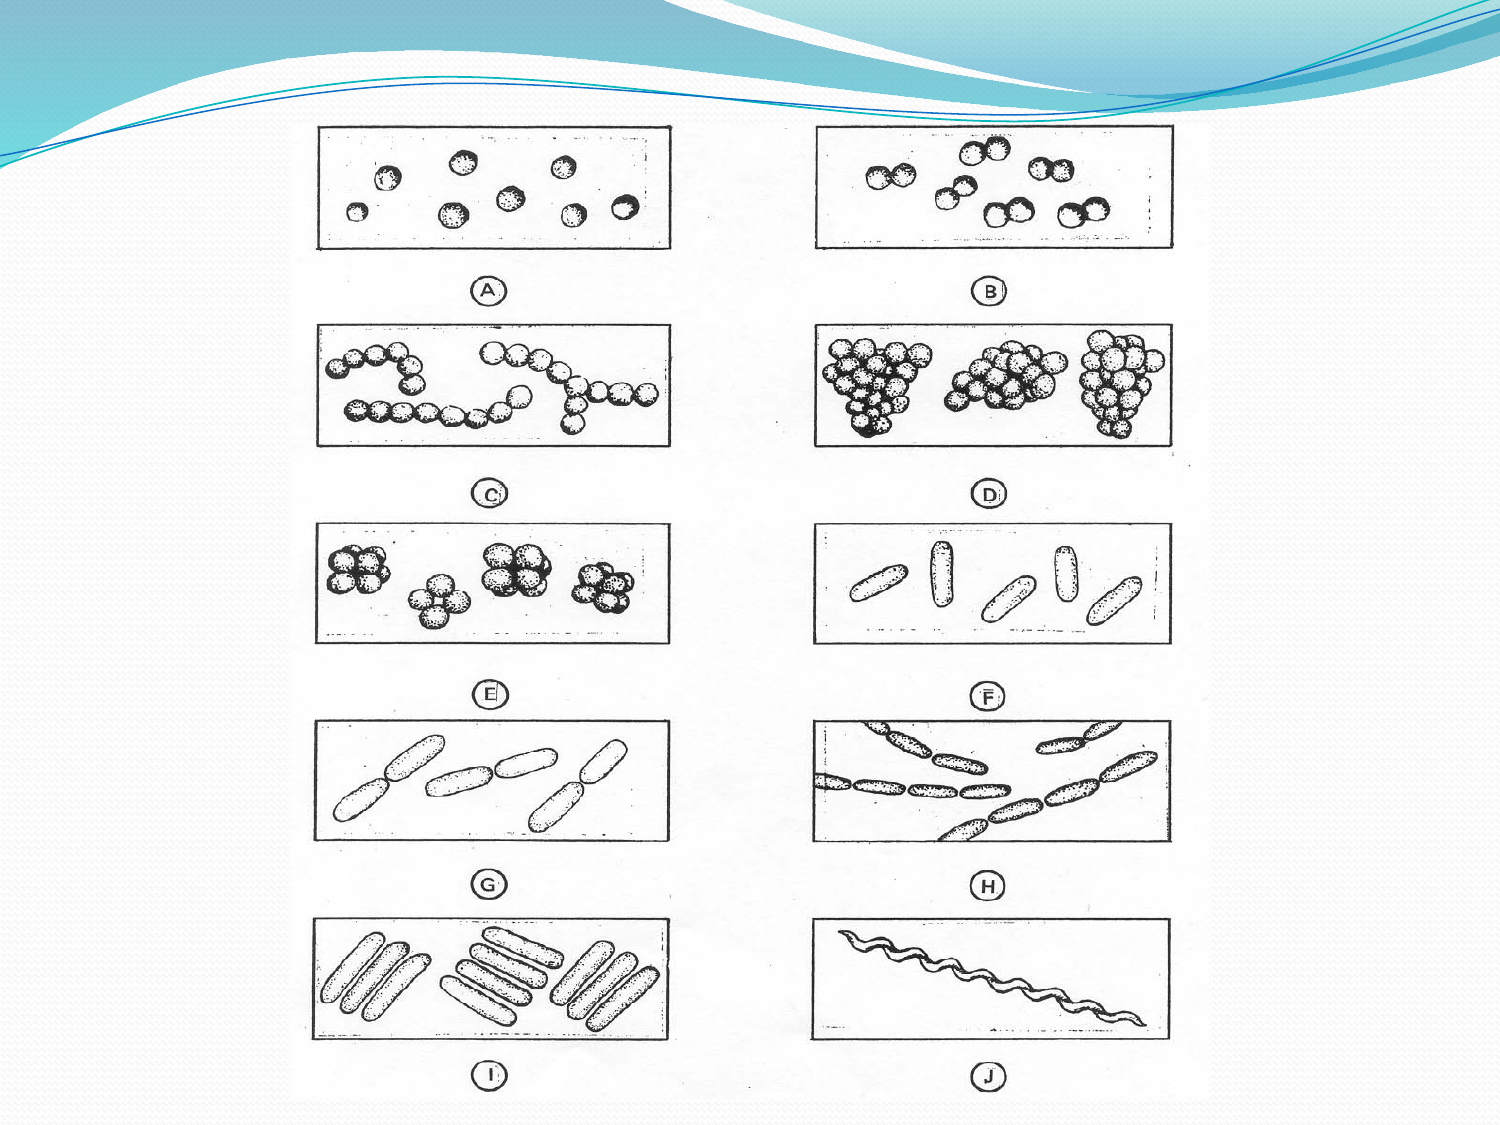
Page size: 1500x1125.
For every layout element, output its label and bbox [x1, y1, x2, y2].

picture [291, 124, 1209, 1099]
